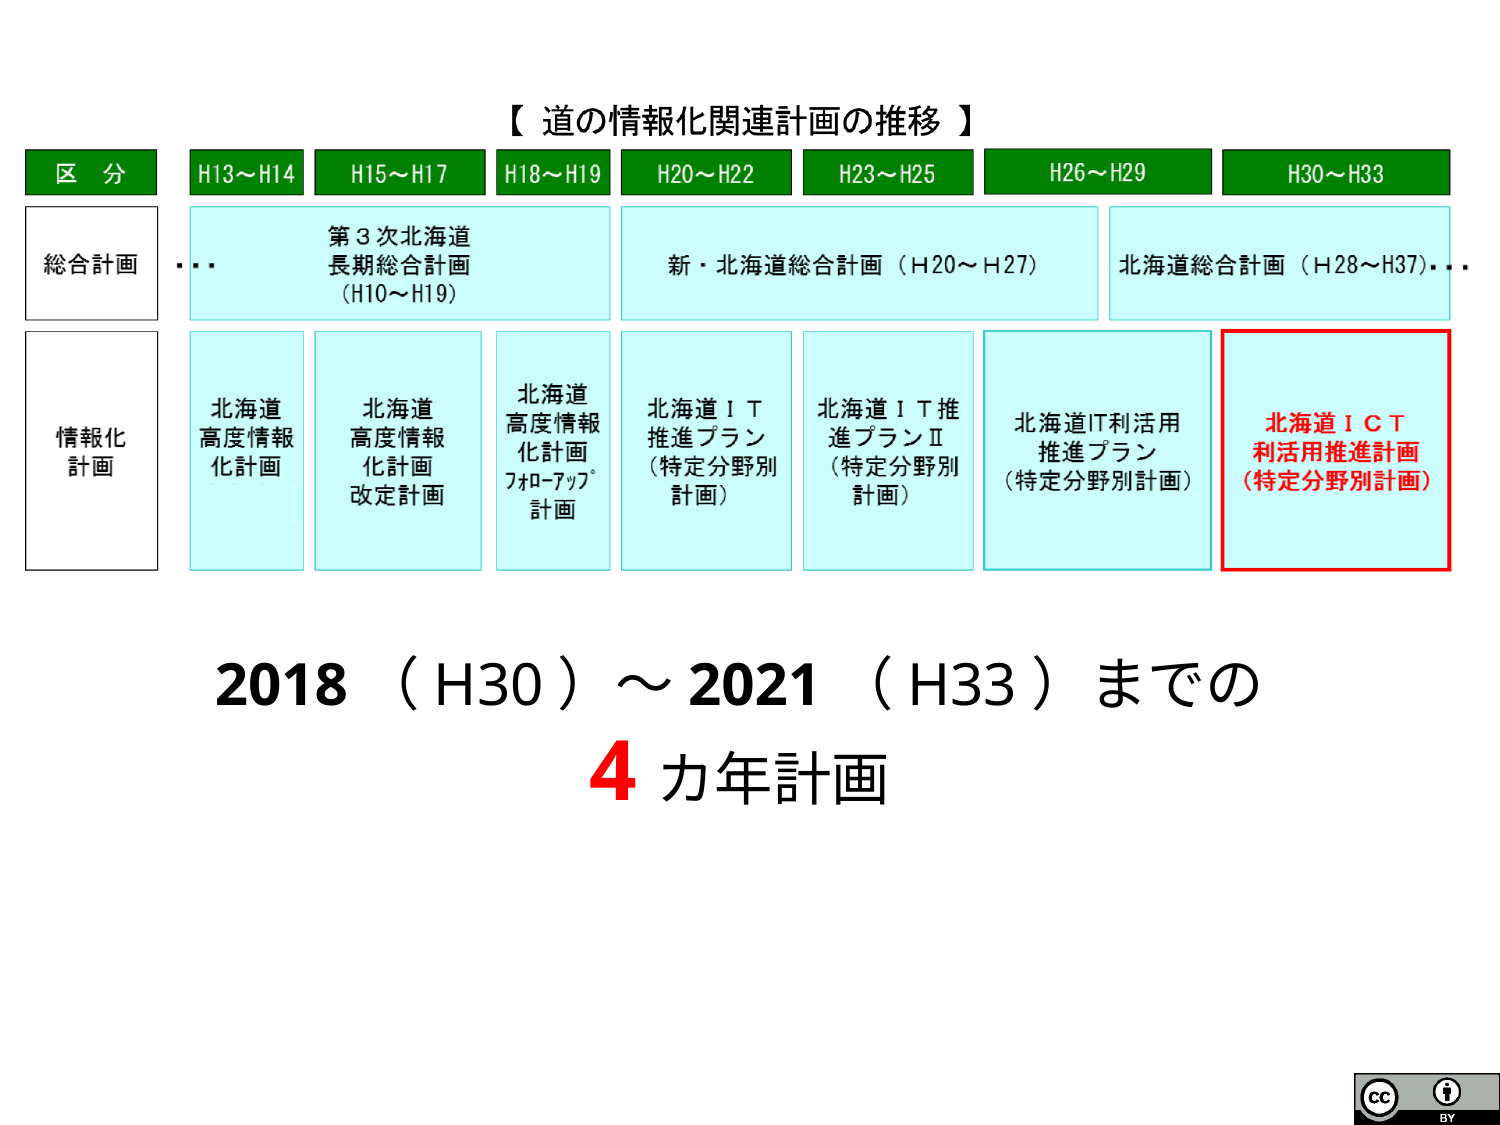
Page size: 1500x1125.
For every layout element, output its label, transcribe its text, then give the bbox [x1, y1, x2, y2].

picture [0, 86, 1479, 606]
picture [1354, 1073, 1500, 1125]
text_box 2018（H30）～2021（H33）までの 4カ年計画 [119, 639, 1360, 825]
